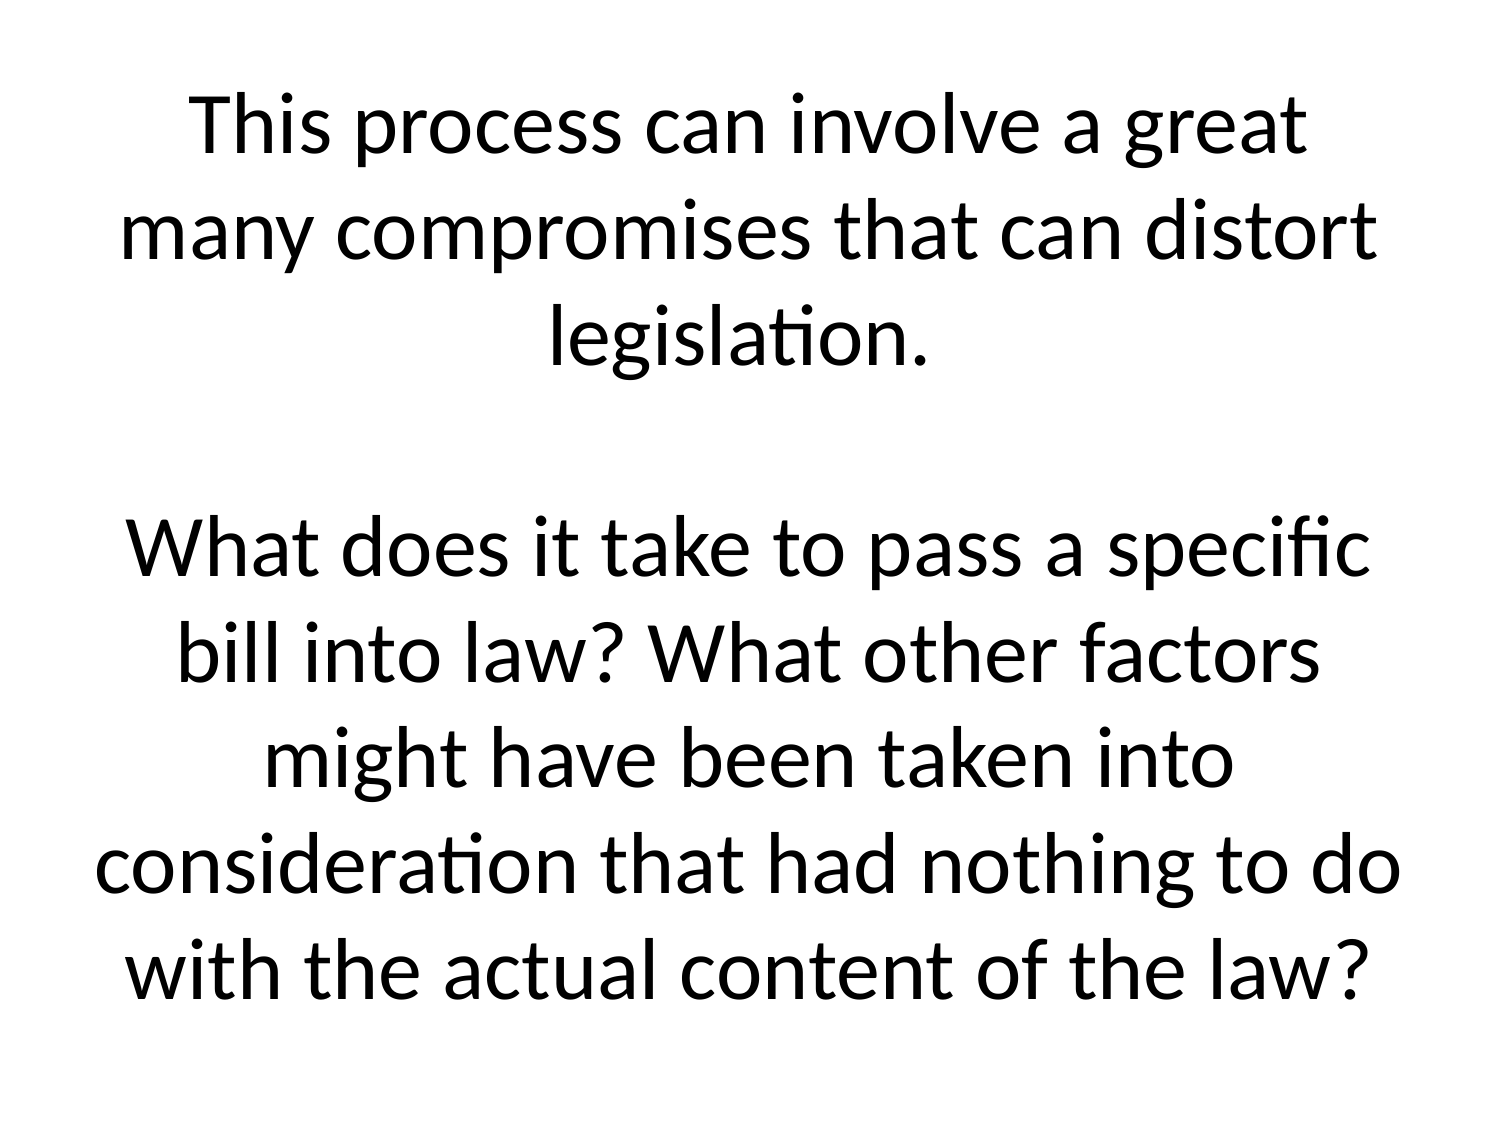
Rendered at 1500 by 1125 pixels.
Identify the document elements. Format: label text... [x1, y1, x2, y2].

title This process can involve a great many compromises that can distort legislation. What does it take to pass a specific bill into law? What other factors might have been taken into consideration that had nothing to do with the actual content of the law? [75, 45, 1425, 1038]
